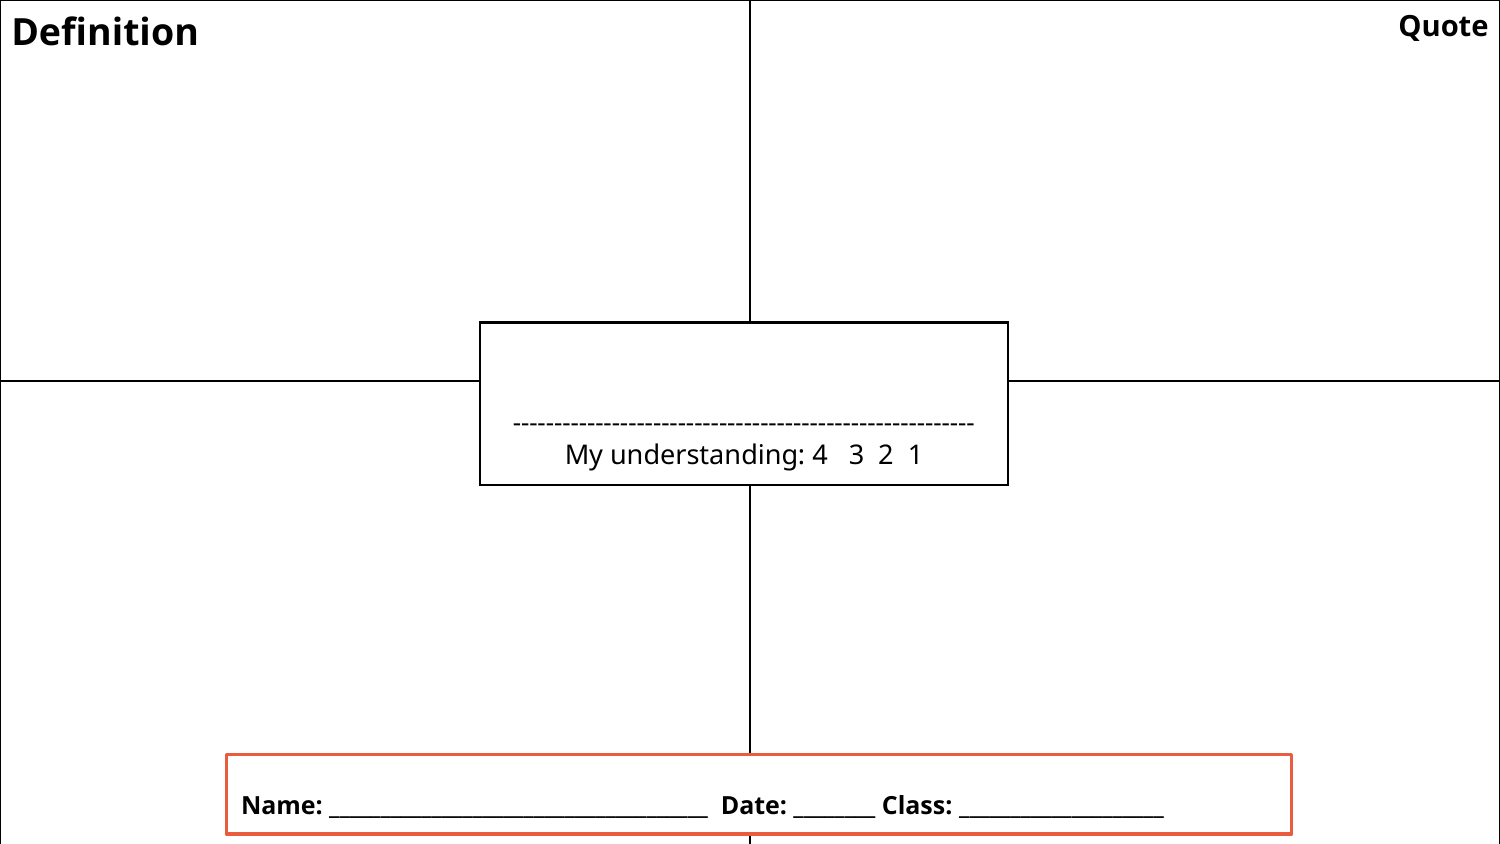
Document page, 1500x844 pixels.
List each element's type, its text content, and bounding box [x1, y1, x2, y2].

table_header Definition [1, 1, 749, 380]
table_cell Question [751, 382, 1499, 844]
table_cell Illustration [1, 382, 749, 844]
text_box Name: _____________________________________ Date: ________ Class: ____________________ [226, 754, 1292, 834]
text_box -------------------------------------------------------- My understanding: 4 3 2 1 [480, 322, 1008, 486]
table_header Quote [751, 1, 1499, 380]
